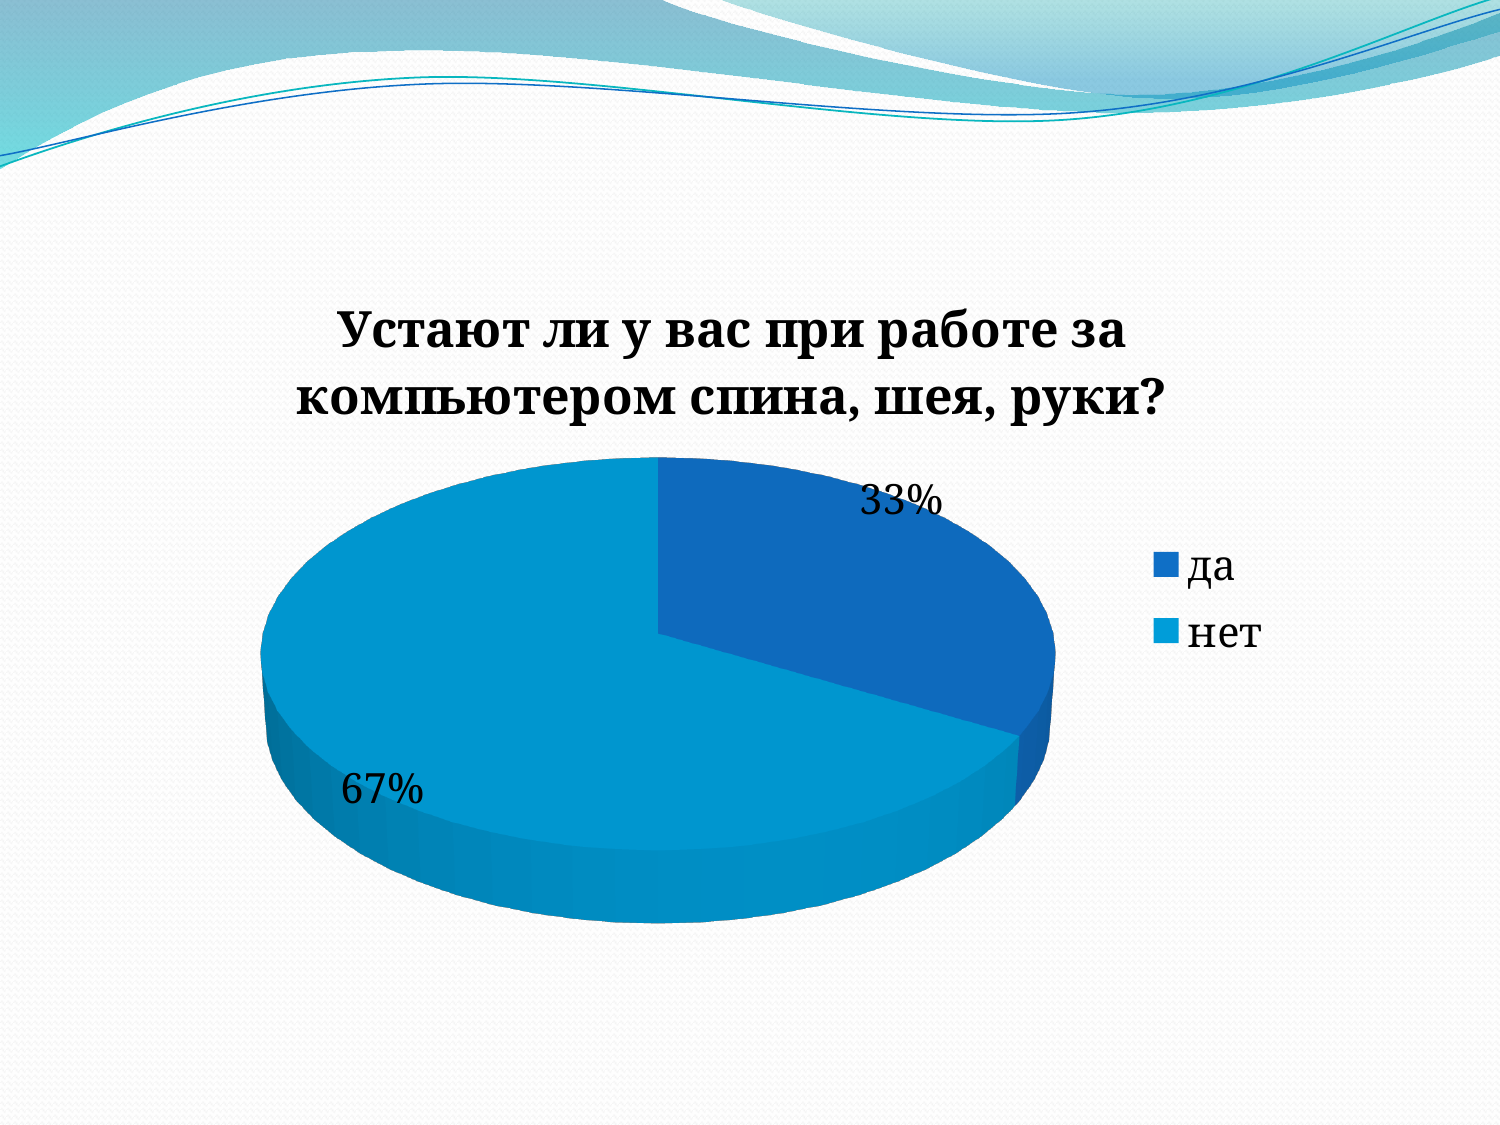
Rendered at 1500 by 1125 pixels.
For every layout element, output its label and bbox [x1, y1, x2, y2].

chart [175, 257, 1290, 938]
